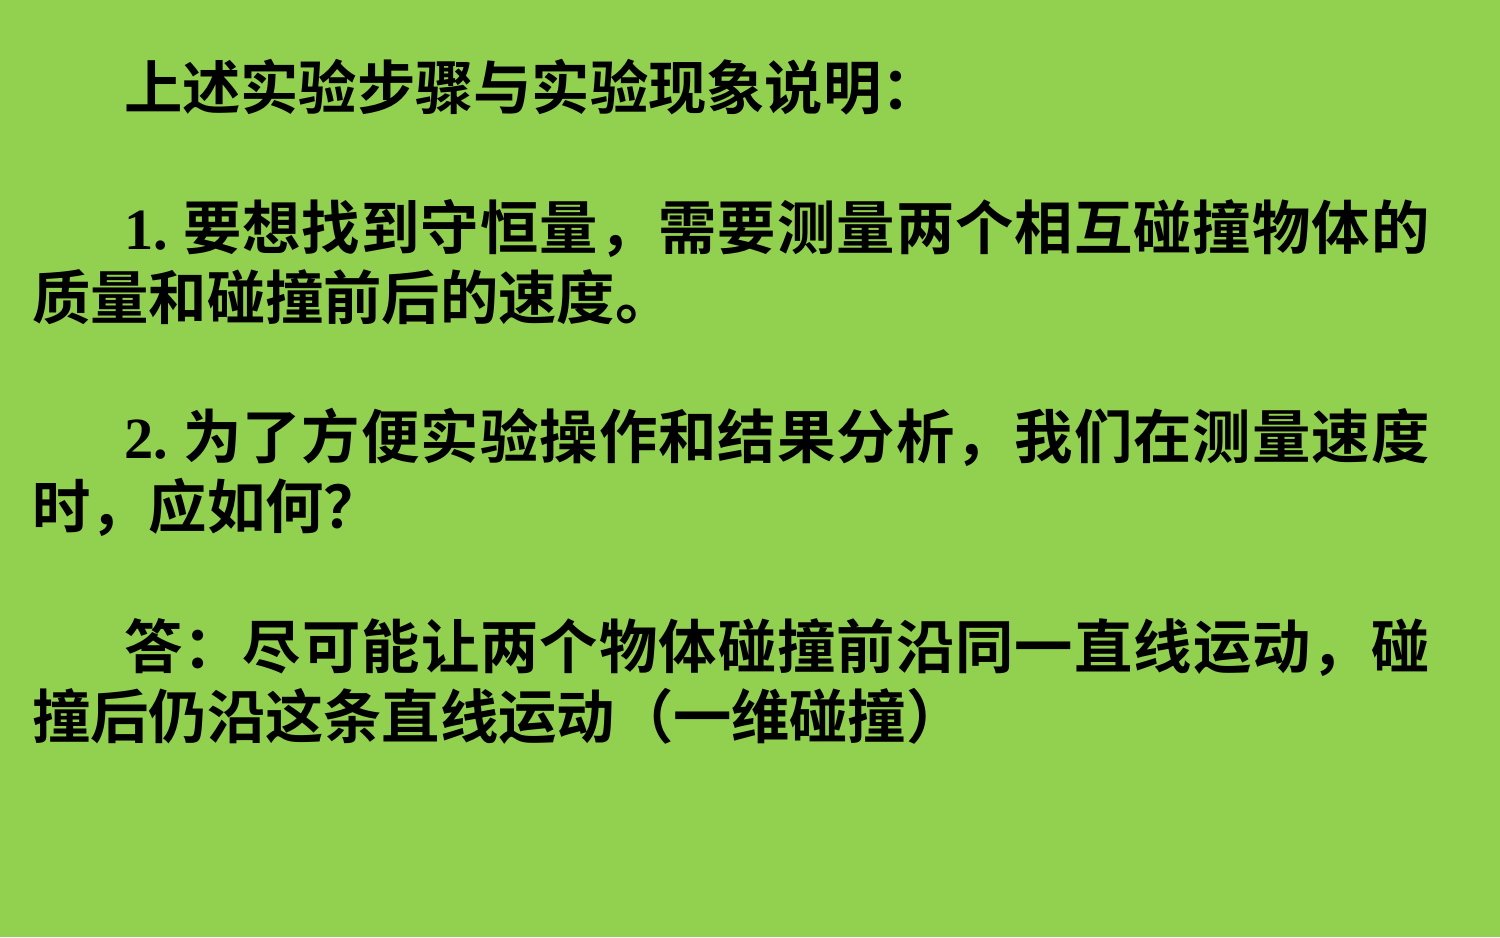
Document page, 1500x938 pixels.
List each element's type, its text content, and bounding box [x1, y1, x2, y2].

text_box 上述实验步骤与实验现象说明： 1.要想找到守恒量，需要测量两个相互碰撞物体的质量和碰撞前后的速度。 2.为了方便实验操作和结果分析，我们在测量速度时，应如何？ 答：尽可能让两个物体碰撞前沿同一直线运动，碰撞后仍沿这条直线运动（一维碰撞） [17, 43, 1445, 758]
